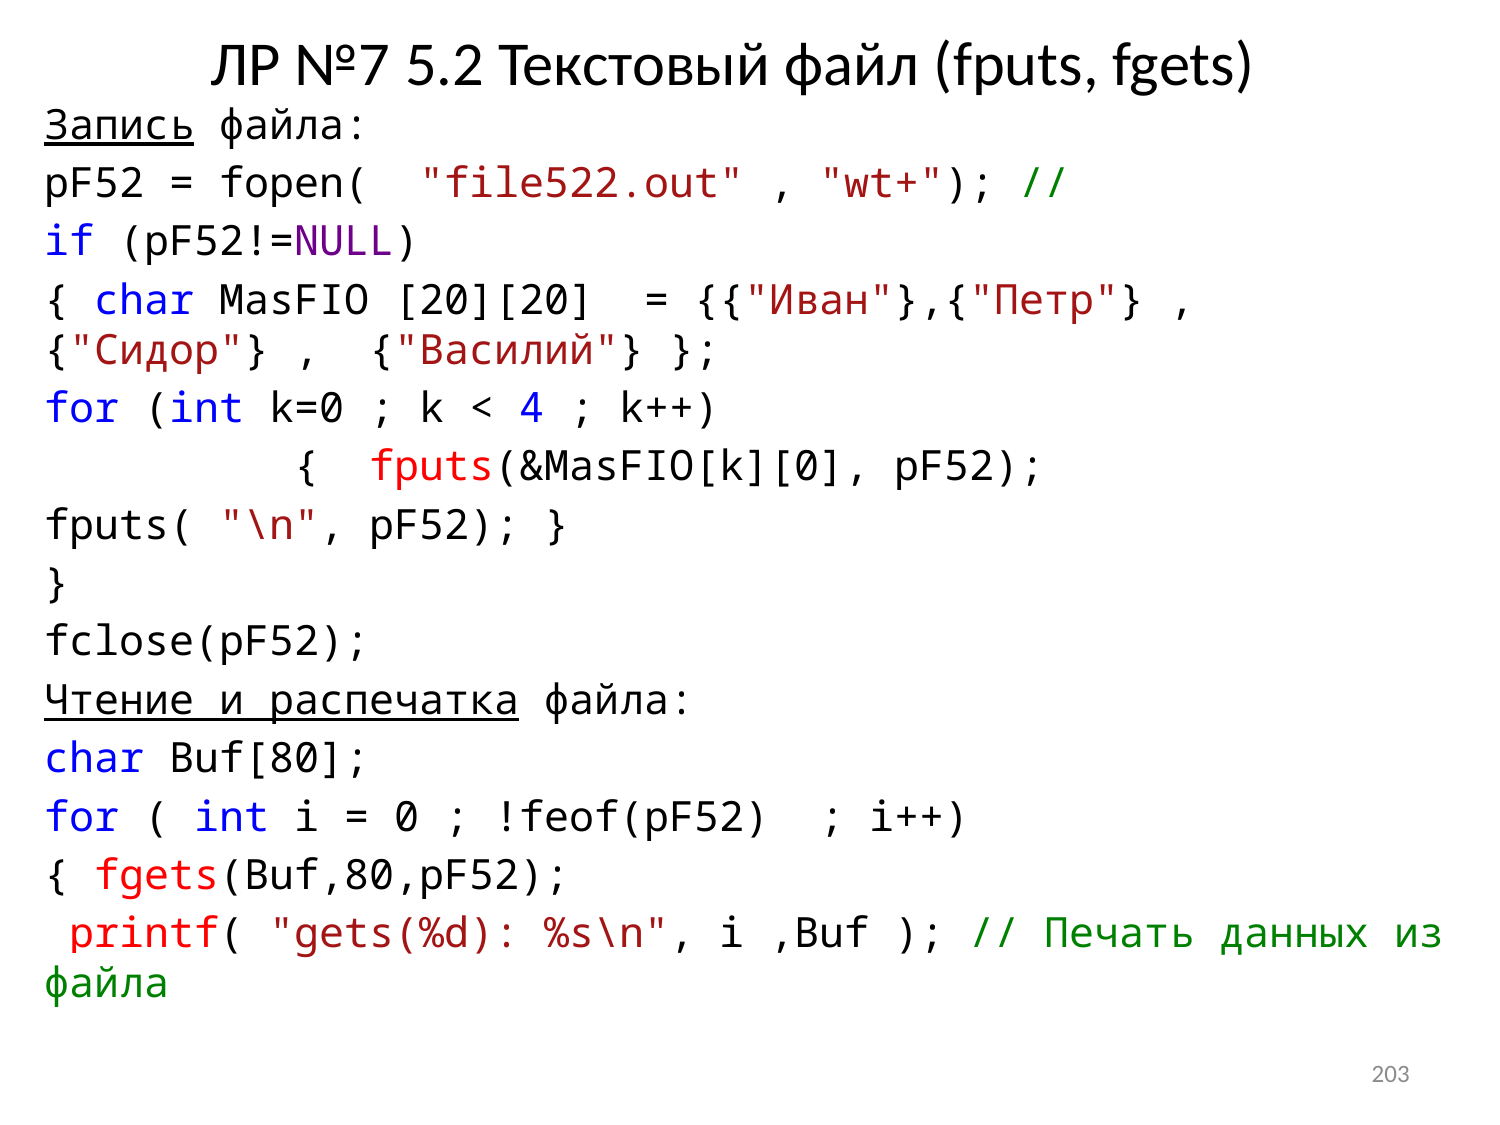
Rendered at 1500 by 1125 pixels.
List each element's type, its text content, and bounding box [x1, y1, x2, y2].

title ЛР №7 5.2 Текстовый файл (fputs, fgets) [147, 19, 1317, 89]
slide_number 203 [1074, 1042, 1425, 1103]
text_box Запись файла: pF52 = fopen( "file522.out" , "wt+"); // if (pF52!=NULL) { char MasFIO [20][20] = {{"Иван"},{"Петр"} , {"Сидор"} , {"Василий"} }; for (int k=0 ; k < 4 ; k++) { fputs(&MasFIO[k][0], pF52); fputs( "\n", pF52); } } fclose(pF52); Чтение и распечатка файла: char Buf[80]; for ( int i = 0 ; !feof(pF52) ; i++) { fgets(Buf,80,pF52); printf( "gets(%d): %s\n", i ,Buf ); // Печать данных из файла [29, 89, 1500, 1012]
